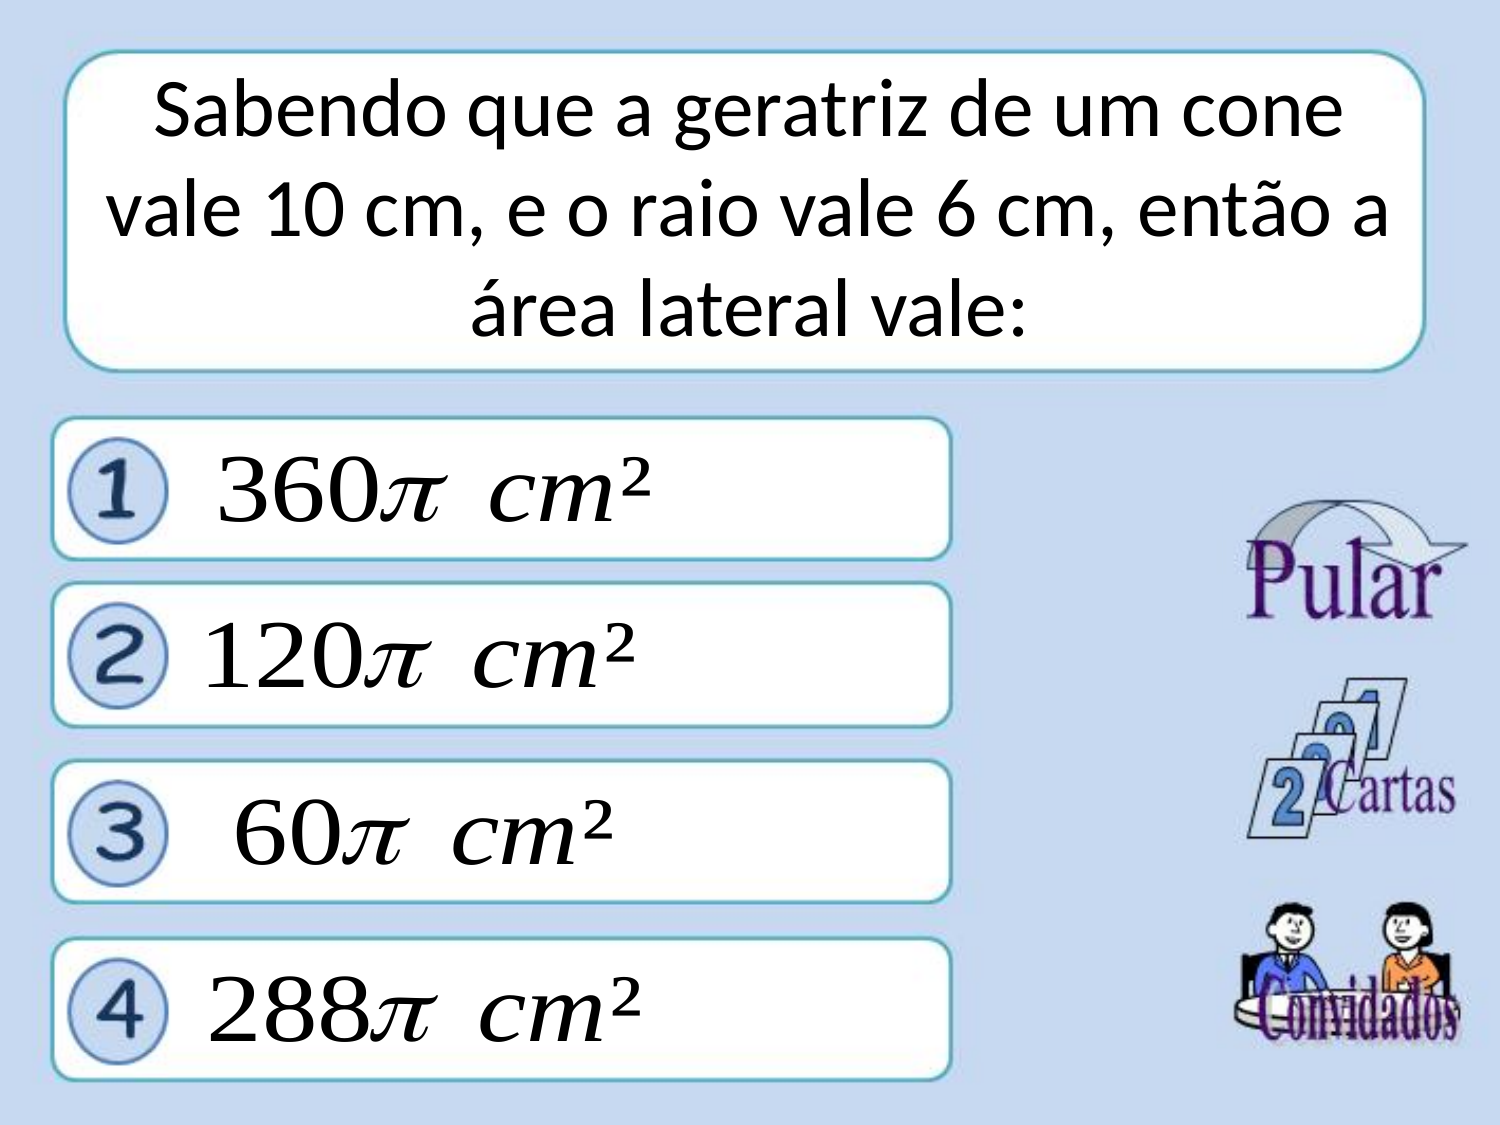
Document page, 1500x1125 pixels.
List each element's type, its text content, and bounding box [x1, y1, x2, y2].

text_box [201, 432, 675, 563]
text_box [189, 951, 663, 1083]
text_box . . [1222, 479, 1471, 630]
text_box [217, 774, 635, 905]
title Sabendo que a geratriz de um cone vale 10 cm, e o raio vale 6 cm, então a área lateral vale: [74, 44, 1426, 362]
picture [0, 0, 1500, 1125]
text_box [194, 597, 658, 728]
